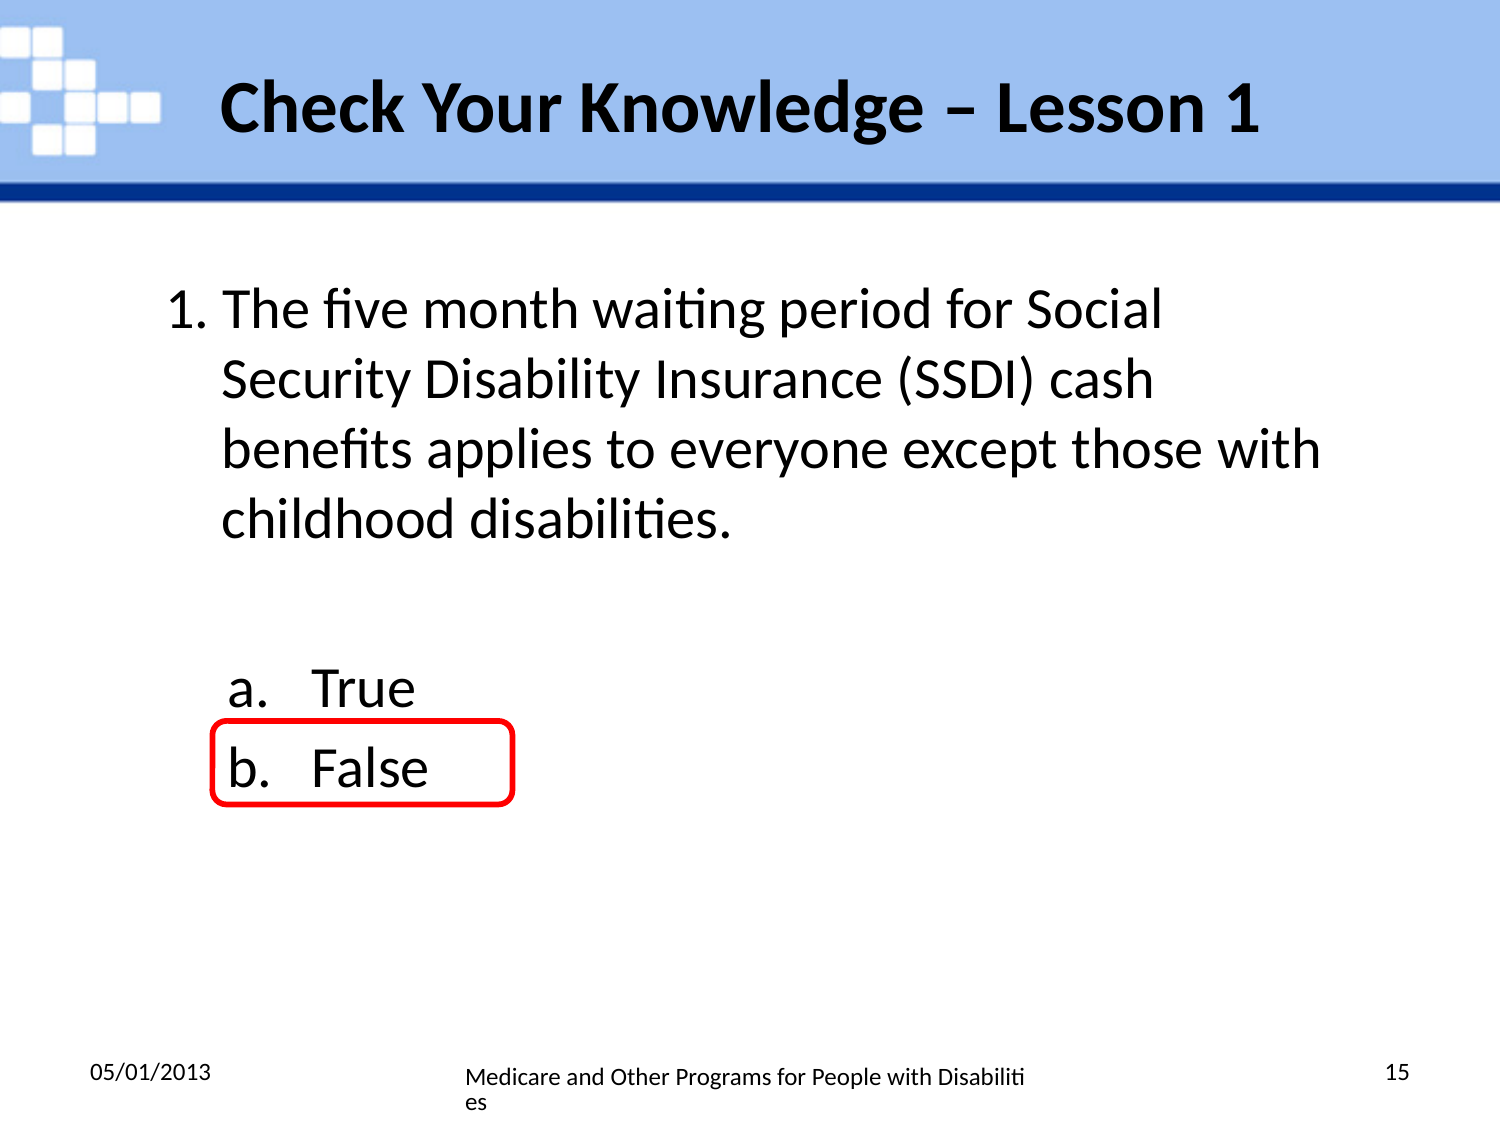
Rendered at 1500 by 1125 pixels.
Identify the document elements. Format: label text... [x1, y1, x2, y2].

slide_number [75, 1040, 425, 1100]
slide_number 15 [1074, 1040, 1425, 1100]
text_box True False [212, 641, 963, 807]
picture [0, 0, 1500, 1125]
text_box [210, 718, 515, 807]
title Check Your Knowledge – Lesson 1 [75, 12, 1425, 193]
footer Medicare and Other Programs for People with Disabilities [450, 1050, 1050, 1100]
list 1. The five month waiting period for Social Security Disability Insurance (SSDI) cash benefits applies to everyone except those with childhood disabilities. [150, 262, 1350, 1005]
